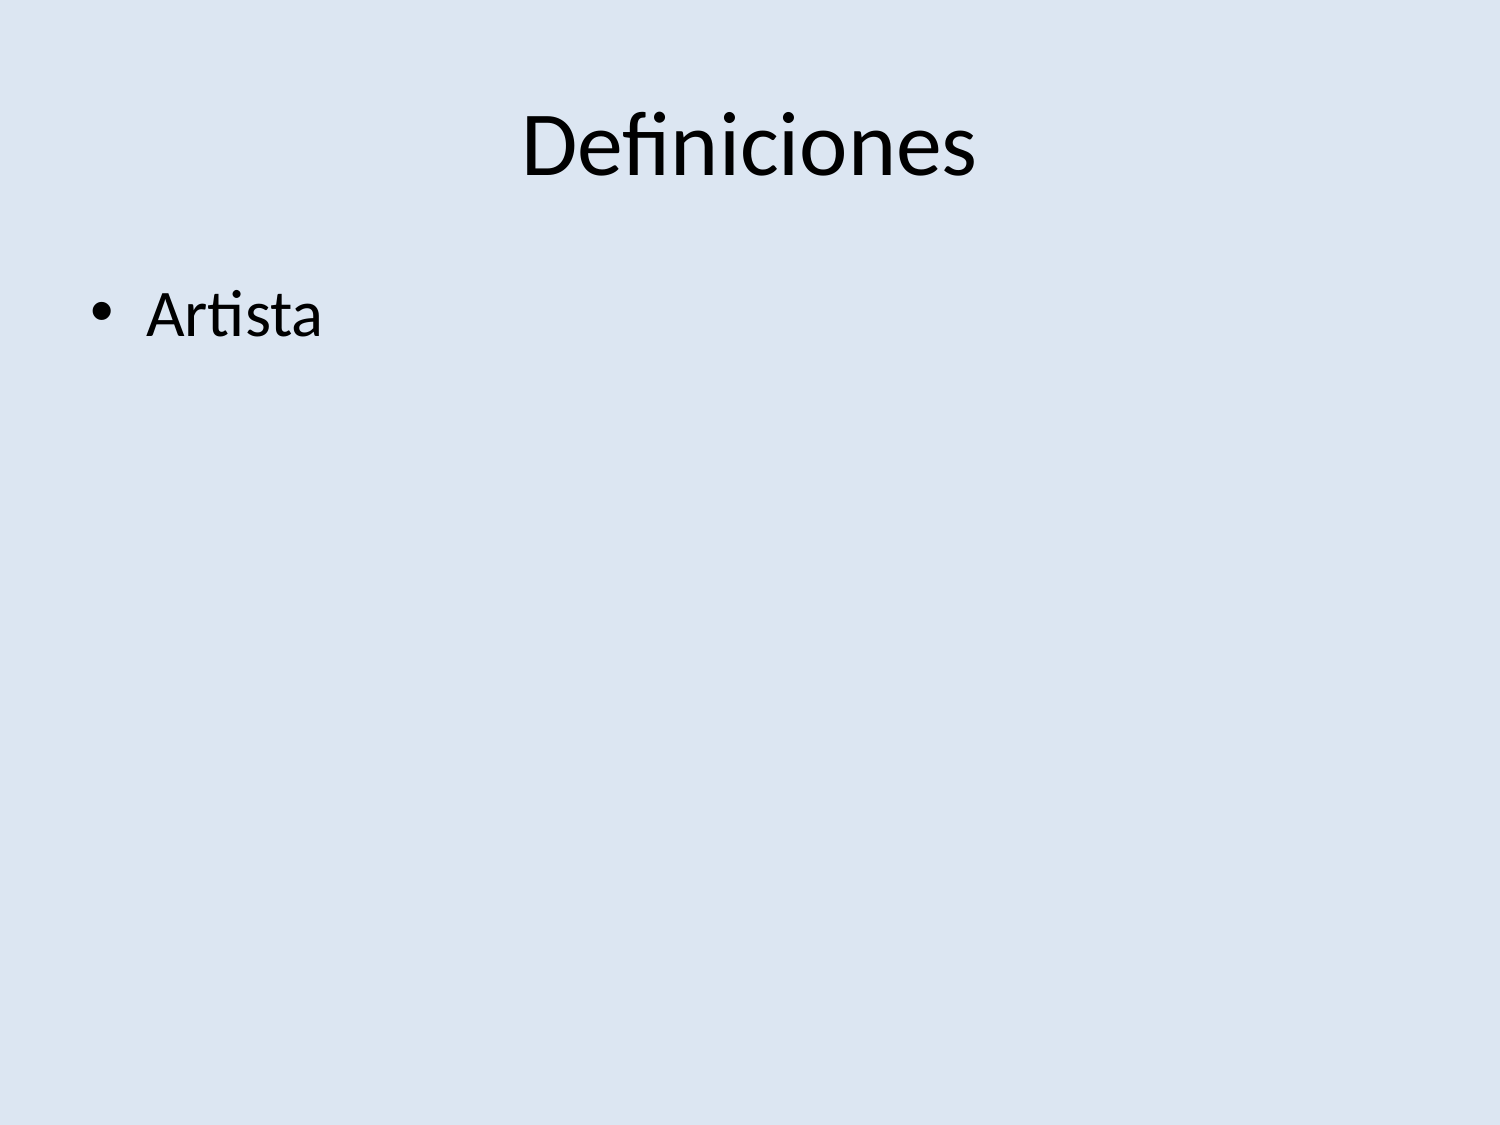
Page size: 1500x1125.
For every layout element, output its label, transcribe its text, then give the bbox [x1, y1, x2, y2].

title Definiciones [75, 45, 1425, 233]
list Artista [75, 262, 1425, 1005]
